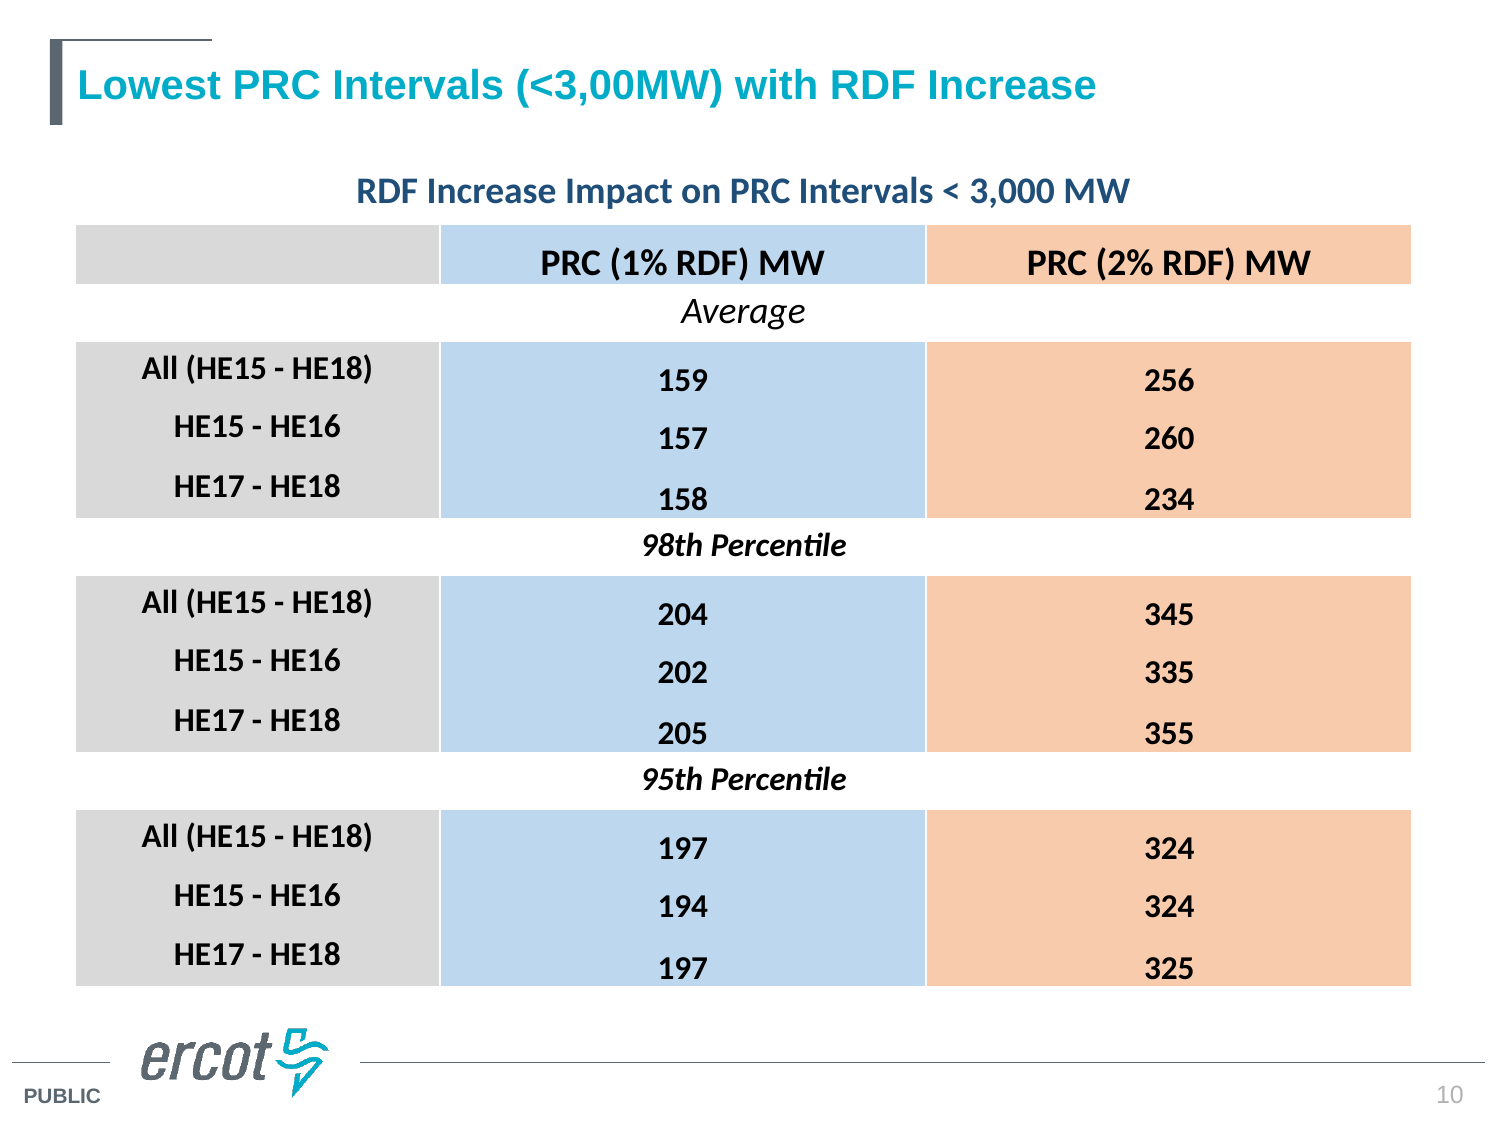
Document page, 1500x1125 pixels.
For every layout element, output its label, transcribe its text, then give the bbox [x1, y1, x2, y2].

table_cell All (HE15 - HE18) [76, 810, 439, 868]
table_cell 324 [927, 868, 1411, 926]
table_cell HE17 - HE18 [76, 458, 439, 518]
table_cell 234 [927, 458, 1411, 518]
table_cell 95th Percentile [75, 754, 1412, 808]
table_cell 345 [927, 576, 1411, 634]
table_cell PRC (1% RDF) MW [441, 225, 925, 284]
table_cell 194 [441, 868, 925, 926]
table_cell 335 [927, 634, 1411, 692]
table_cell HE17 - HE18 [76, 692, 439, 752]
table_cell PRC (2% RDF) MW [927, 225, 1411, 284]
slide_number 10 [1412, 1076, 1488, 1112]
table_cell 159 [441, 342, 925, 399]
table_cell 205 [441, 692, 925, 752]
table_cell HE17 - HE18 [76, 926, 439, 986]
table_cell 197 [441, 810, 925, 868]
table_cell HE15 - HE16 [76, 399, 439, 458]
table_cell 260 [927, 399, 1411, 458]
table_cell [76, 225, 439, 284]
table_cell 324 [927, 810, 1411, 868]
picture [137, 1024, 332, 1100]
table_cell 197 [441, 926, 925, 986]
table_cell 256 [927, 342, 1411, 399]
table_cell All (HE15 - HE18) [76, 576, 439, 634]
table_cell 325 [927, 926, 1411, 986]
table_cell HE15 - HE16 [76, 868, 439, 926]
table_cell HE15 - HE16 [76, 634, 439, 692]
table_cell 158 [441, 458, 925, 518]
table_cell 355 [927, 692, 1411, 752]
table_cell 204 [441, 576, 925, 634]
table_cell Average [75, 286, 1412, 340]
table_cell 202 [441, 634, 925, 692]
table_cell All (HE15 - HE18) [76, 342, 439, 399]
table_header RDF Increase Impact on PRC Intervals < 3,000 MW [75, 163, 1412, 223]
table_cell 157 [441, 399, 925, 458]
title Lowest PRC Intervals (<3,00MW) with RDF Increase [62, 39, 1450, 125]
table_cell 98th Percentile [75, 520, 1412, 574]
